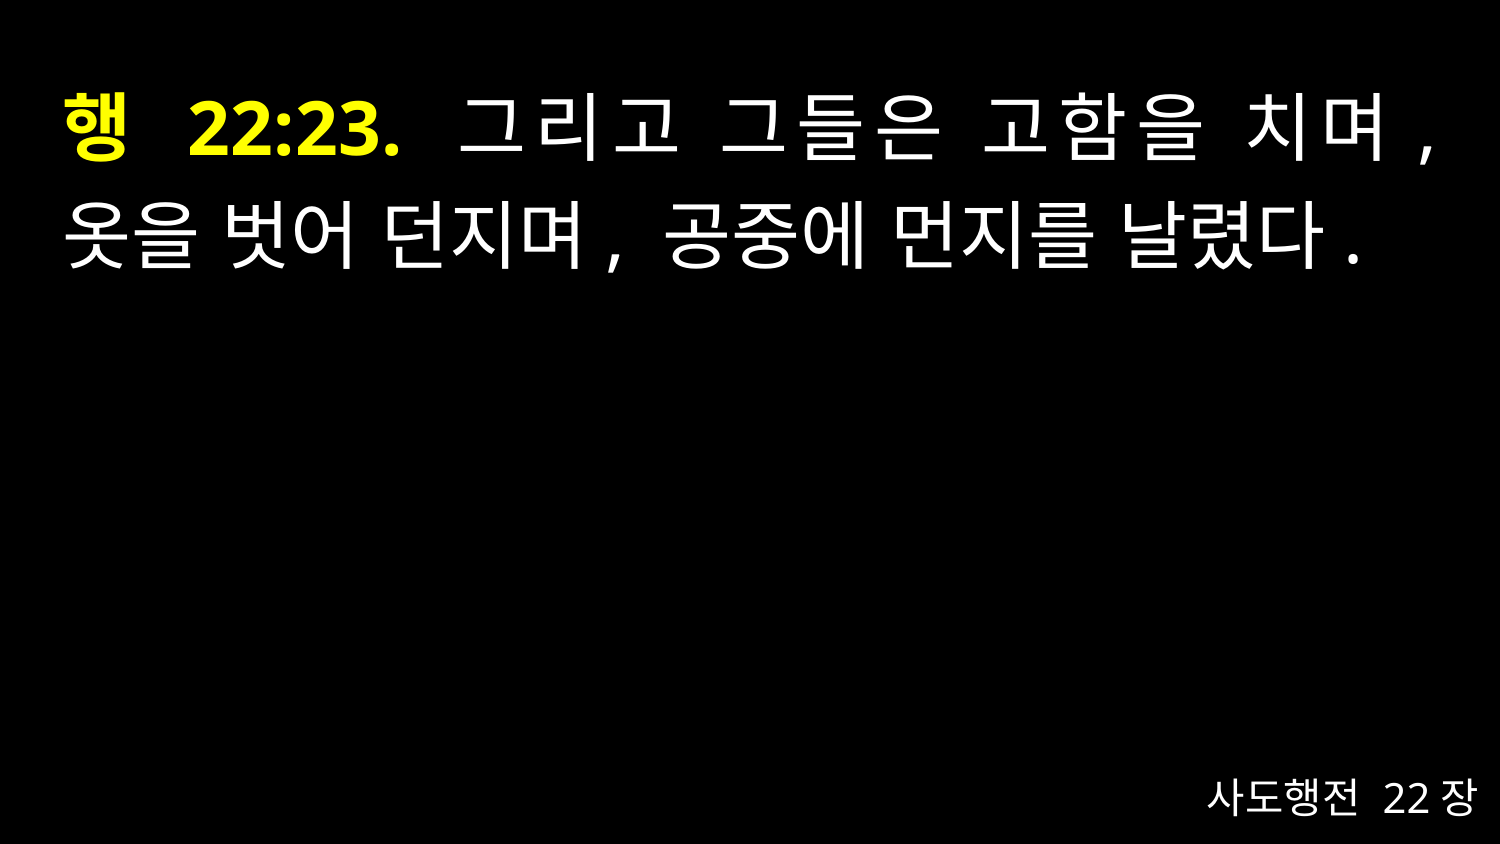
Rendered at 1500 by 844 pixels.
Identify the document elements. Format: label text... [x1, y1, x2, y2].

title 행 22:23. 그리고 그들은 고함을 치며, 옷을 벗어 던지며, 공중에 먼지를 날렸다. [0, 0, 1500, 844]
subtitle 사도행전 22장 [916, 770, 1500, 844]
